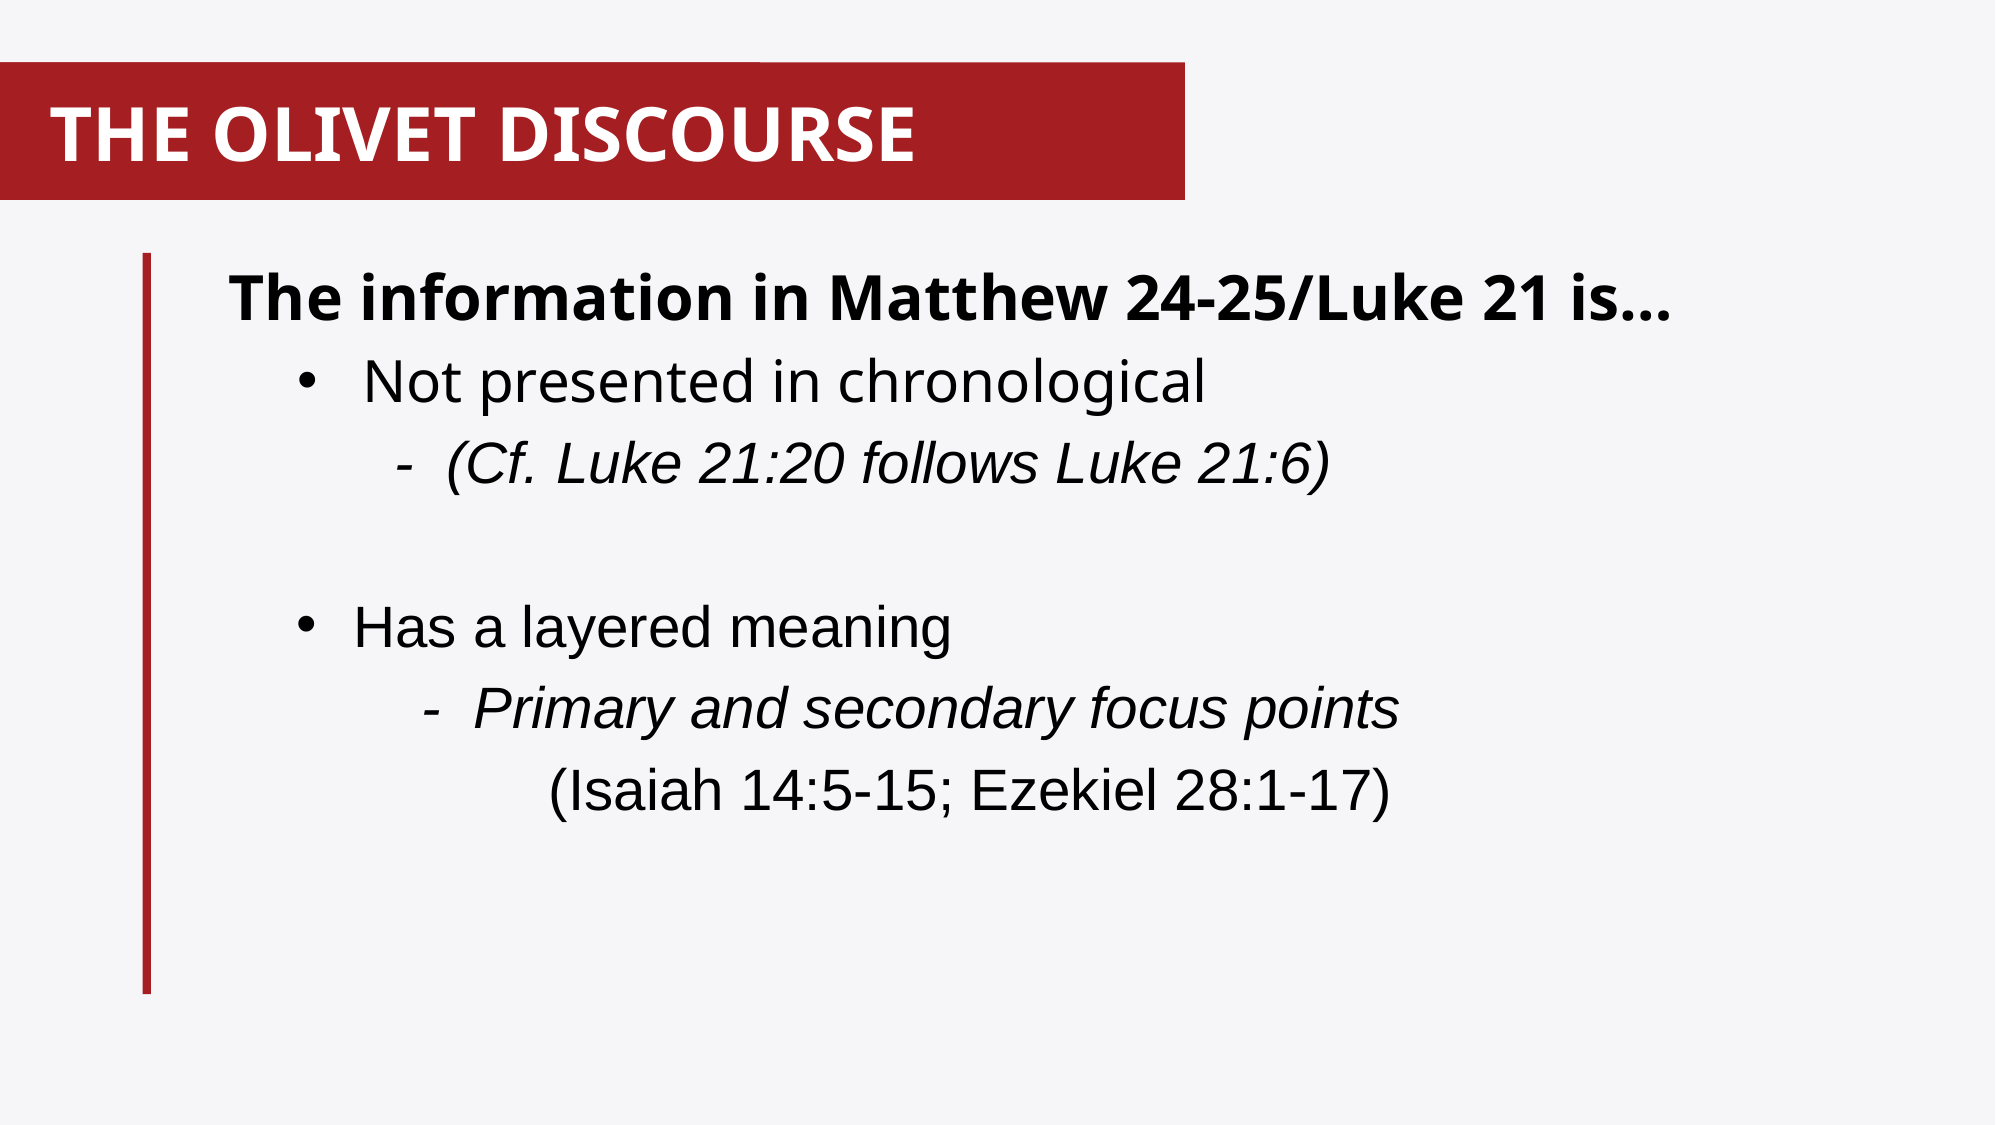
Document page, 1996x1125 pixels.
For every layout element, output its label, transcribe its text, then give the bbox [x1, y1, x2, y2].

subtitle The information in Matthew 24-25/Luke 21 is… Not presented in chronological - (Cf. Luke 21:20 follows Luke 21:6) Has a layered meaning - Primary and secondary focus points (Isaiah 14:5-15; Ezekiel 28:1-17) [197, 249, 1885, 1038]
text_box THE OLIVET DISCOURSE [0, 62, 1185, 200]
